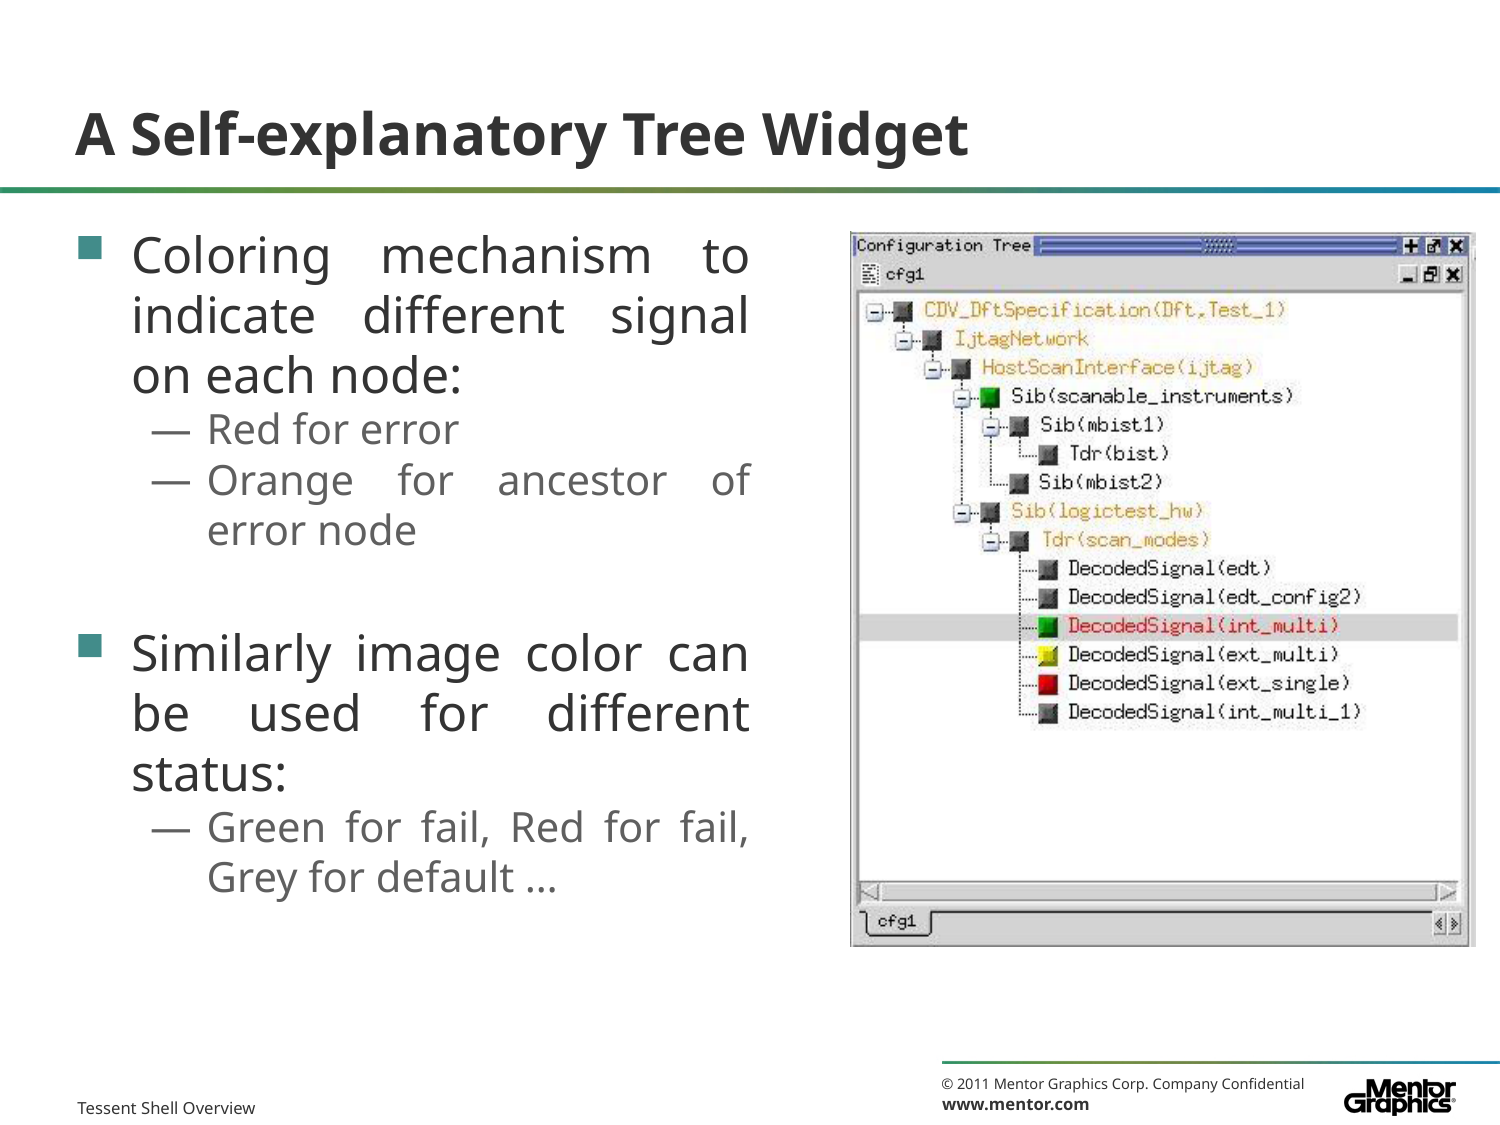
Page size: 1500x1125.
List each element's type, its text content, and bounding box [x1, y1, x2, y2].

picture [0, 176, 1500, 1125]
title A Self-explanatory Tree Widget [0, 0, 1500, 176]
footer Tessent Shell Overview [62, 1086, 918, 1125]
list Coloring mechanism to indicate different signal on each node: Red for error Orange for ancestor of error node Similarly image color can be used for different status: Green for fail, Red for fail, Grey for default … [0, 215, 826, 992]
